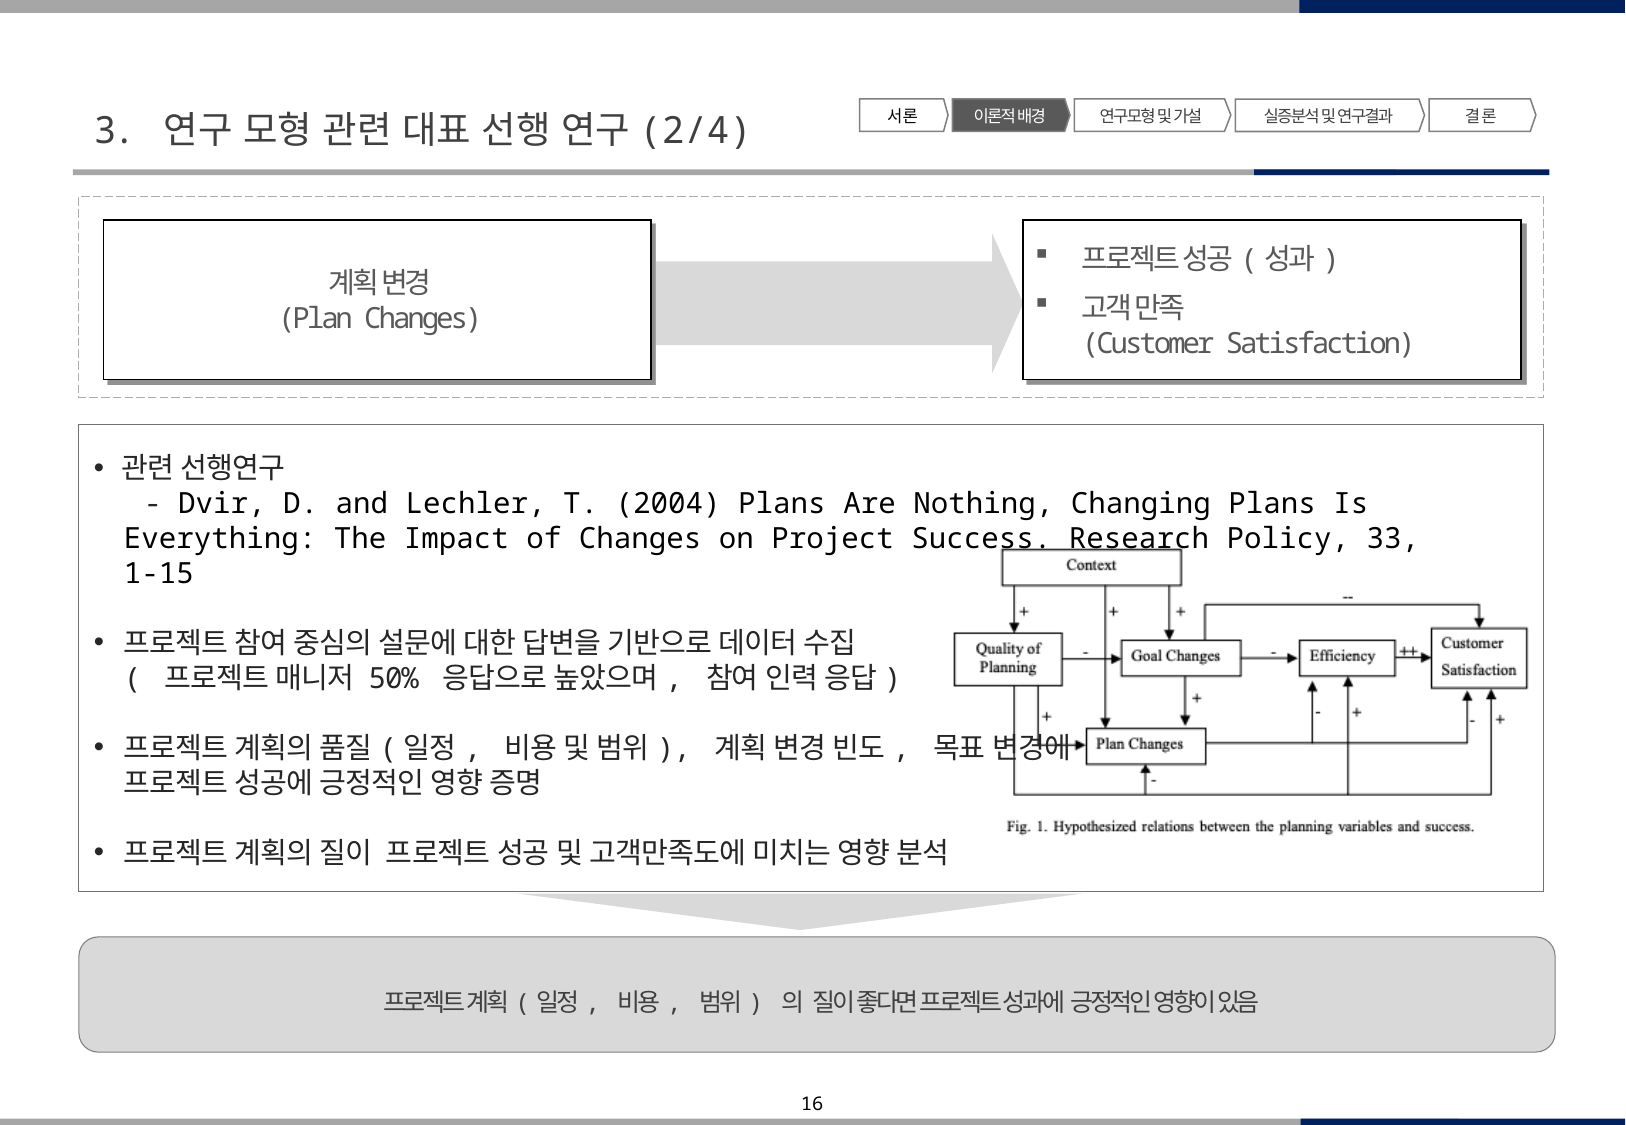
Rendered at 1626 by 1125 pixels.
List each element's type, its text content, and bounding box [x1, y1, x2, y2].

text_box [78, 196, 1544, 398]
text_box 계획 변경 (Plan Changes) [103, 219, 651, 380]
text_box [78, 857, 1544, 892]
text_box [1444, 424, 1544, 539]
text_box 프로젝트 성공(성과) 고객 만족 (Customer Satisfaction) [1023, 219, 1522, 380]
text_box 프로젝트 계획(일정, 비용, 범위) 의 질이 좋다면 프로젝트 성과에 긍정적인 영향이 있음 [77, 935, 1557, 1054]
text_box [859, 98, 1536, 132]
text_box 3. 연구 모형 관련 대표 선행 연구(2/4) [78, 98, 1544, 159]
text_box [656, 233, 1023, 374]
picture [917, 539, 1556, 857]
text_box [518, 893, 1082, 931]
text_box 관련 선행연구 - Dvir, D. and Lechler, T. (2004) Plans Are Nothing, Changing Plans Is Everything: The Impact of Changes on Project Success. Research Policy, 33, 1-15 프로젝트 참여 중심의 설문에 대한 답변을 기반으로 데이터 수집 ( 프로젝트 매니저 50% 응답으로 높았으며, 참여 인력 응답) 프로젝트 계획의 품질(일정, 비용 및 범위), 계획 변경 빈도, 목표 변경에 프로젝트 성공에 긍정적인 영향 증명 프로젝트 계획의 질이 프로젝트 성공 및 고객만족도에 미치는 영향 분석 [78, 424, 1444, 877]
